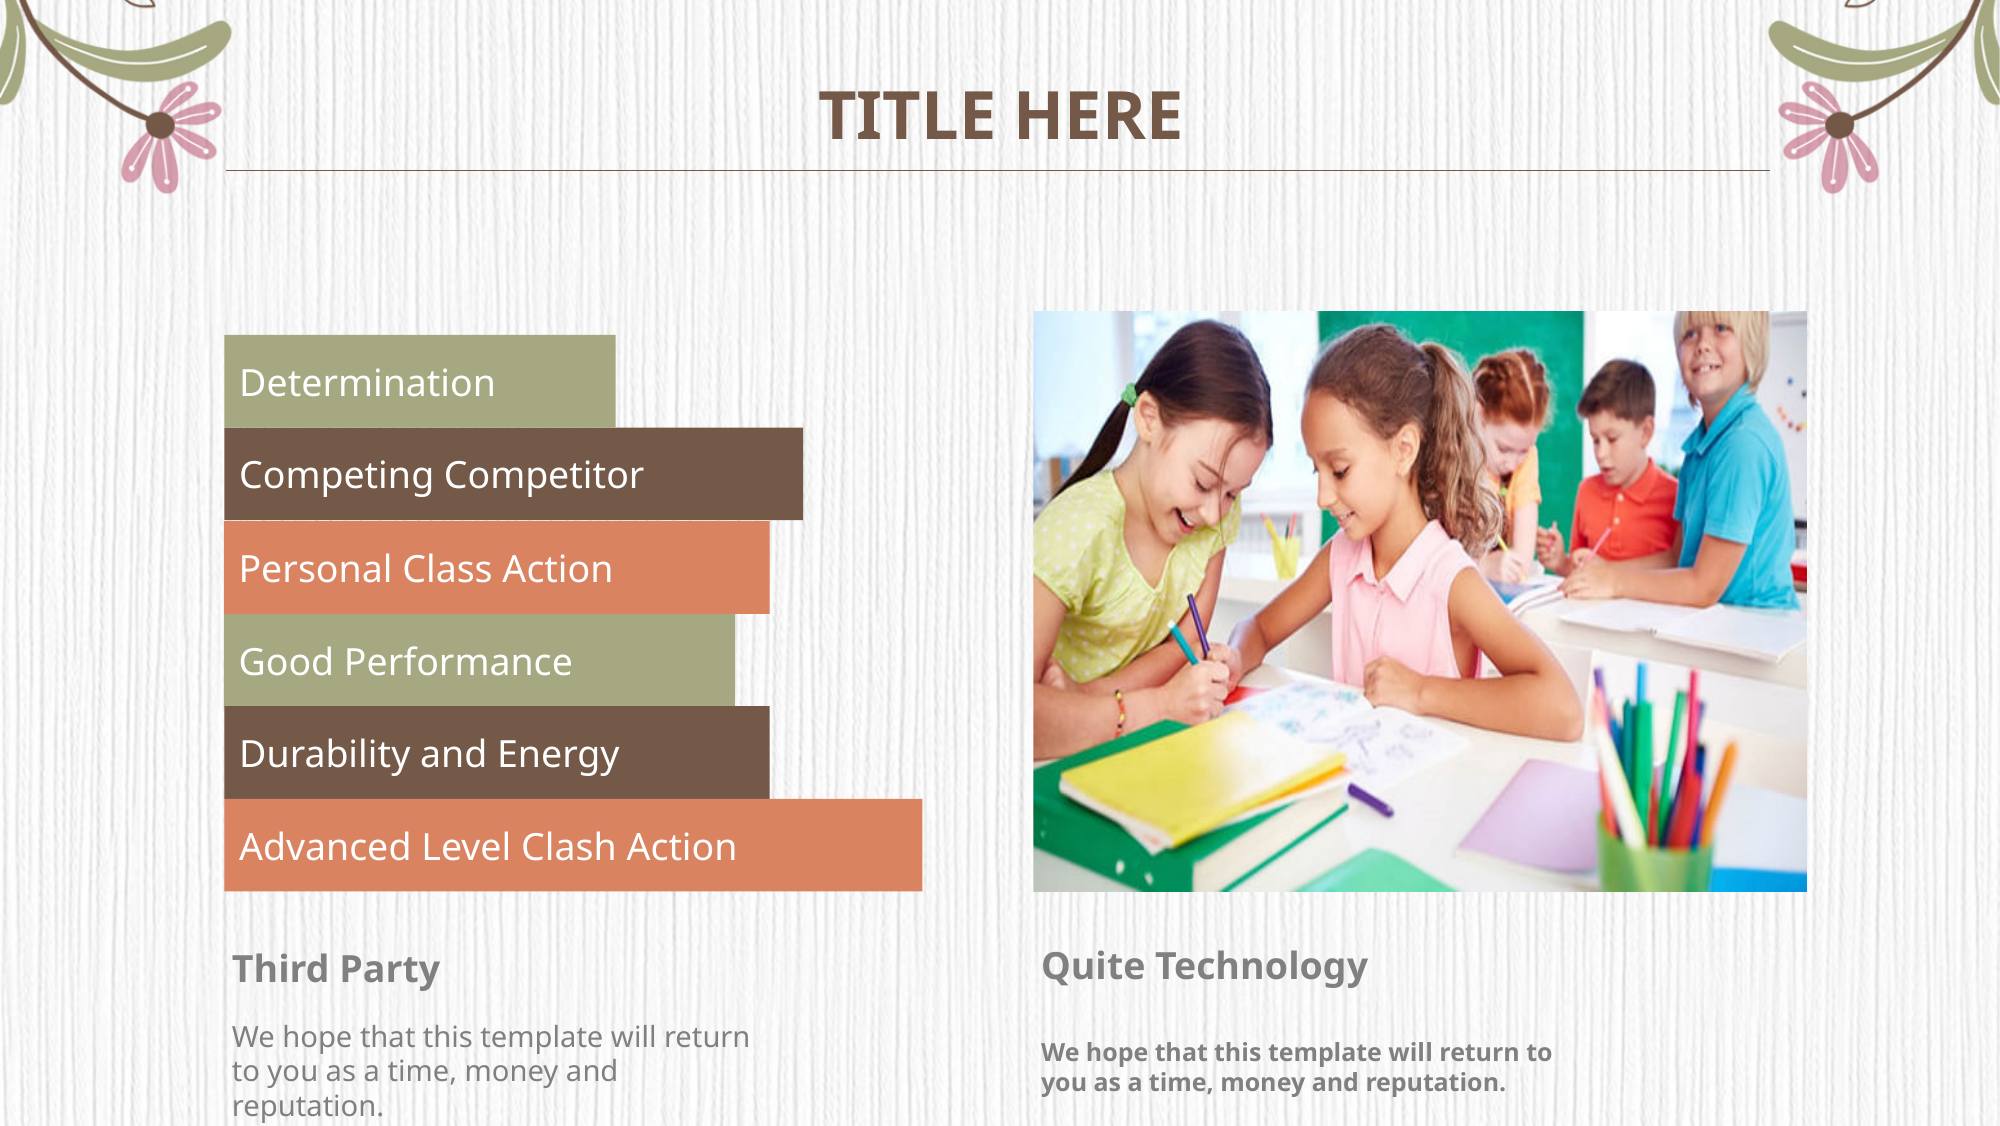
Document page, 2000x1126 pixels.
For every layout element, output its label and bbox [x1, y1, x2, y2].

text_box [223, 311, 1808, 1126]
text_box [226, 67, 1771, 171]
picture [0, 0, 2000, 1126]
